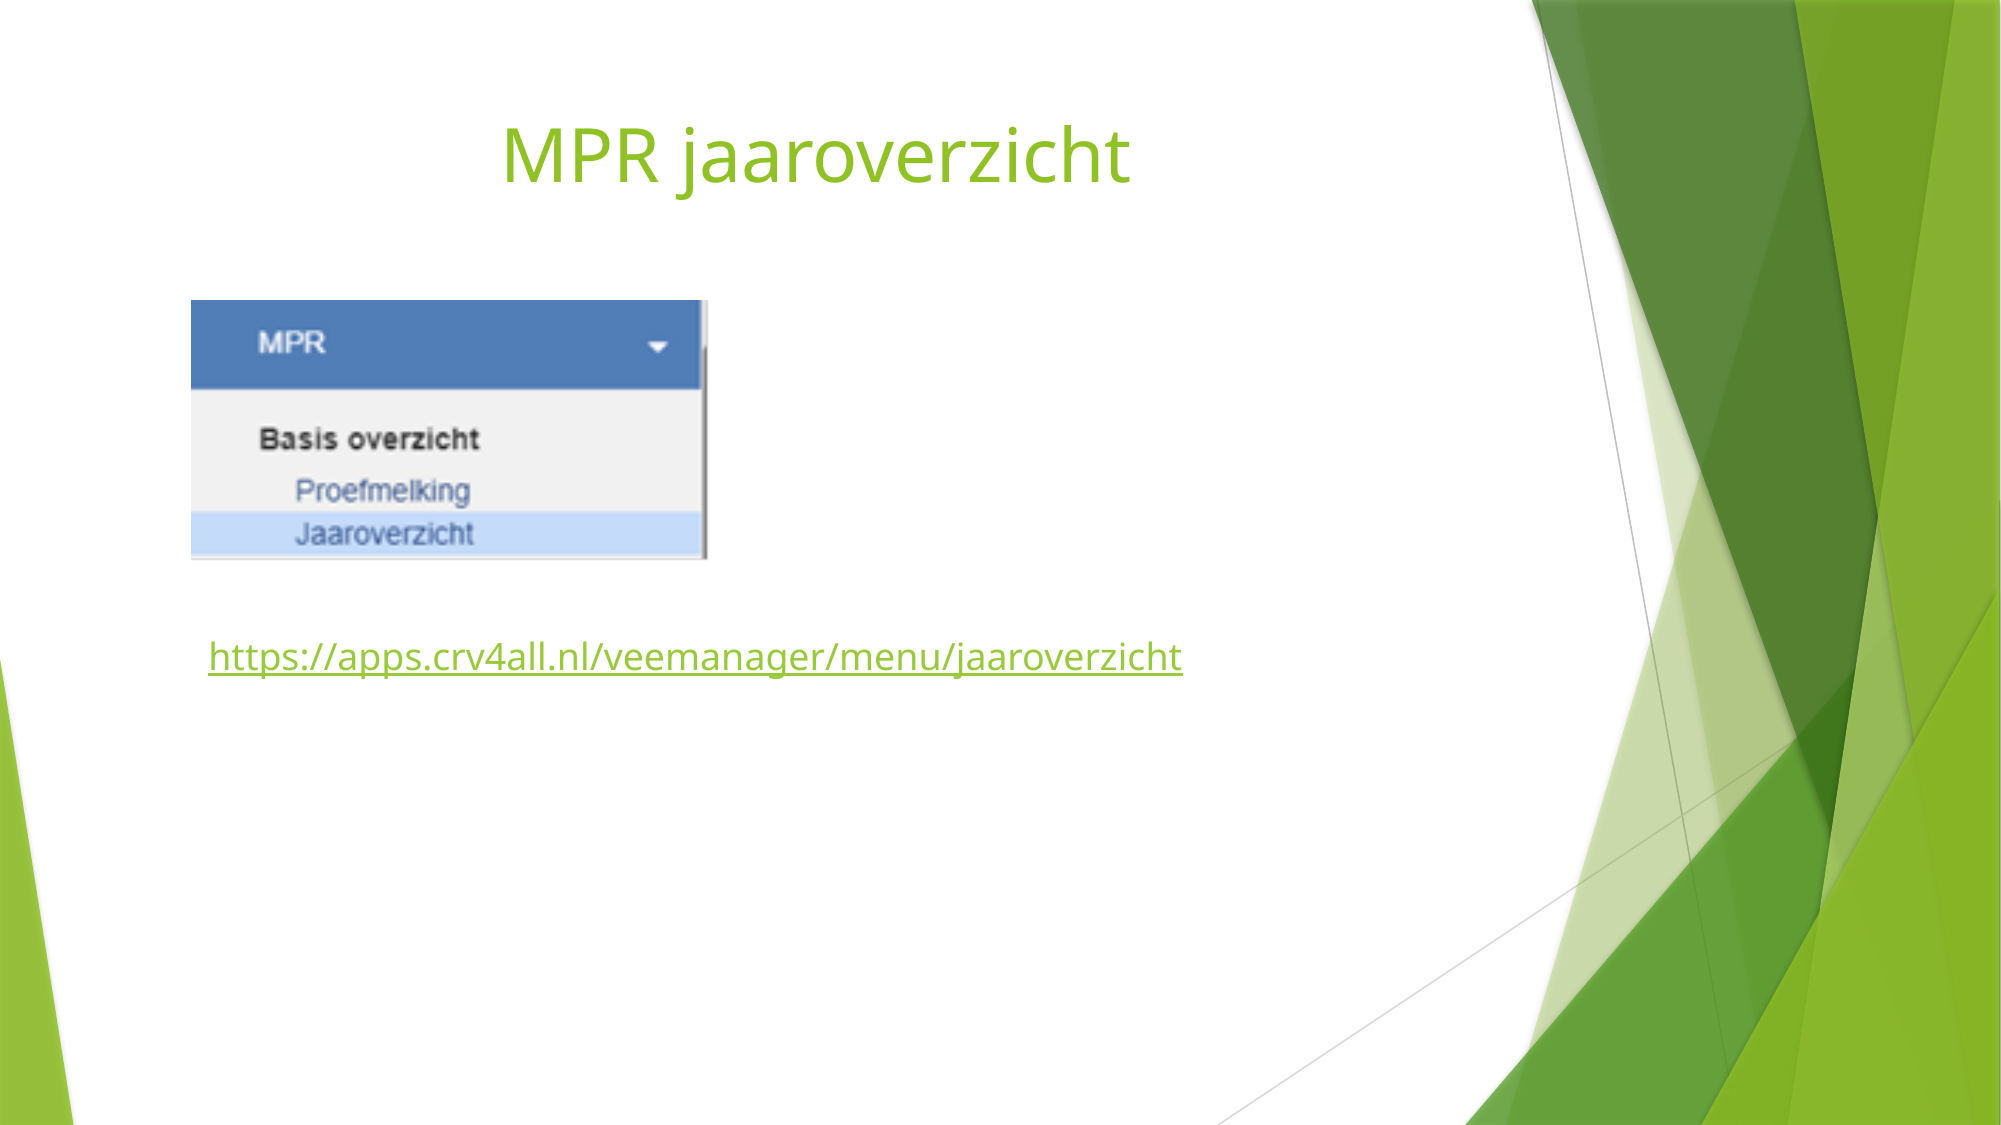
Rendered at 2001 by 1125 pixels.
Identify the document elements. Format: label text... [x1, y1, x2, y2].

text_box https://apps.crv4all.nl/veemanager/menu/jaaroverzicht [193, 625, 1198, 737]
title MPR jaaroverzicht [111, 99, 1522, 317]
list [190, 299, 711, 563]
